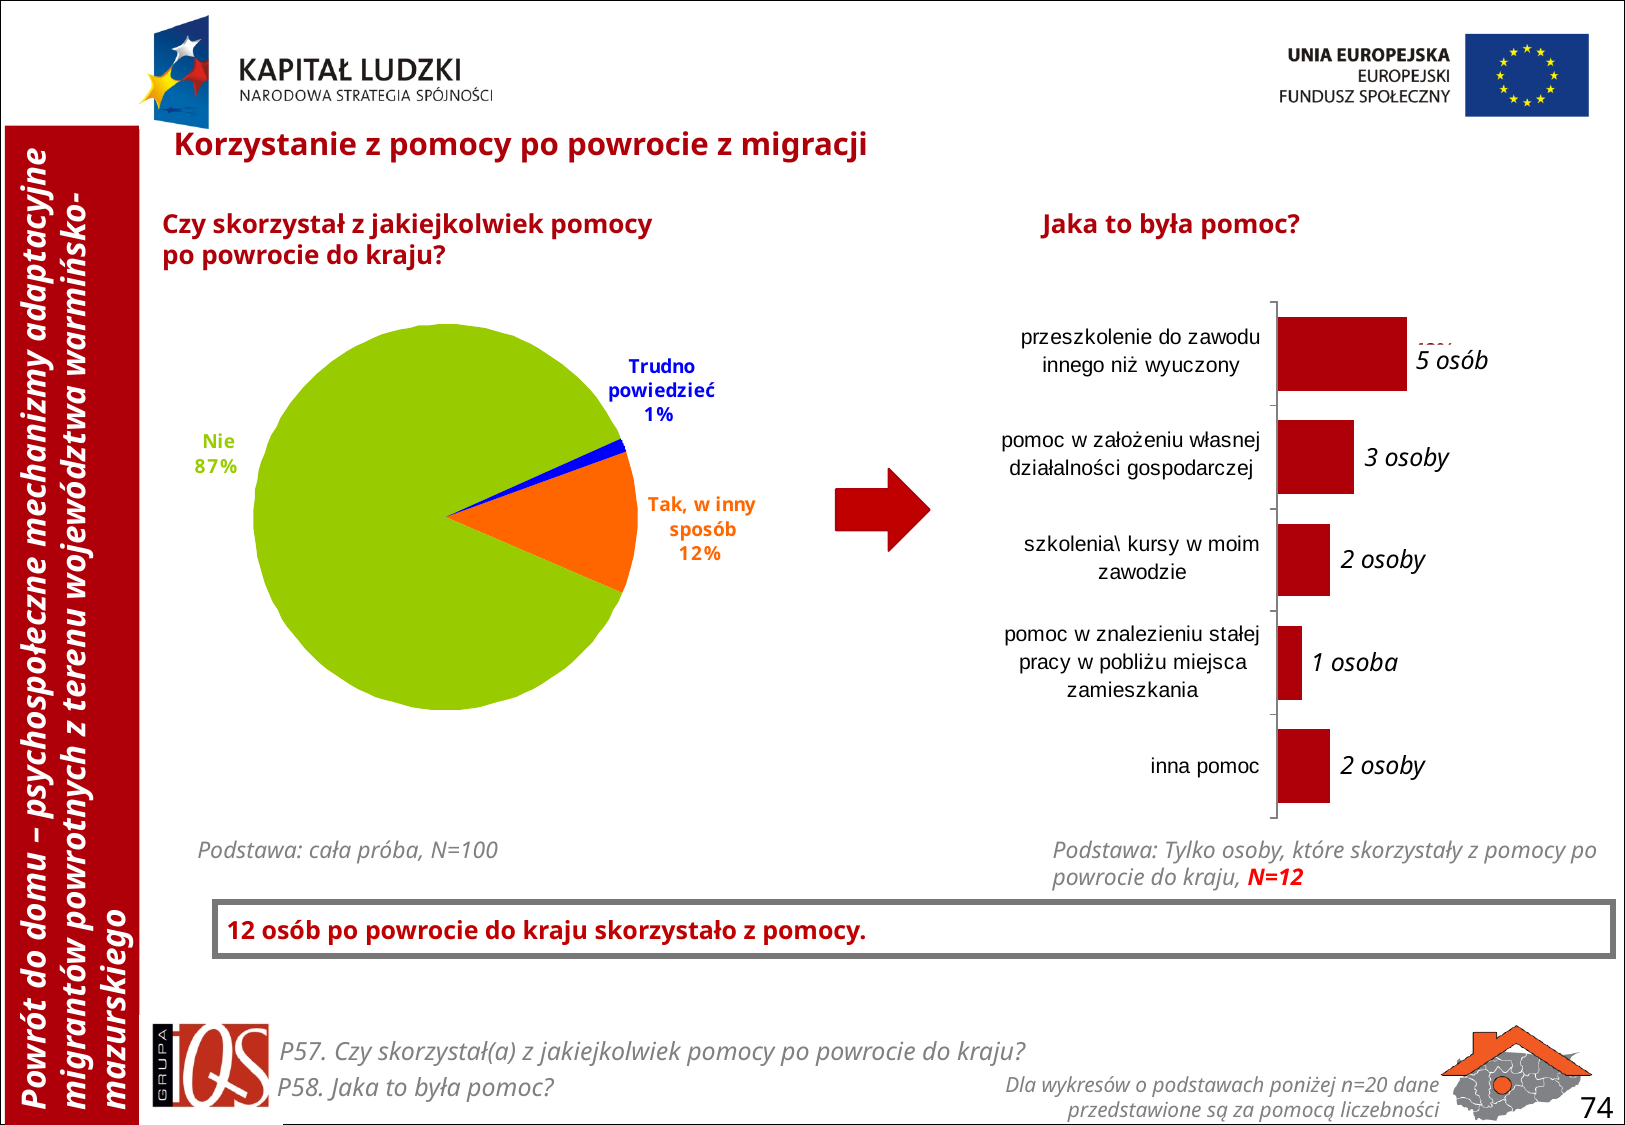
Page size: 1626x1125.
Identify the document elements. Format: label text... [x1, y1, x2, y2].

slide_number 74 [1249, 1082, 1625, 1125]
text_box P58. Jaka to była pomoc? [271, 1071, 976, 1102]
text_box Czy skorzystał z jakiejkolwiek pomocy po powrocie do kraju? [156, 206, 694, 270]
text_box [917, 293, 1596, 837]
text_box P57. Czy skorzystał(a) z jakiejkolwiek pomocy po powrocie do kraju? [273, 1035, 1446, 1066]
text_box Korzystanie z pomocy po powrocie z migracji [167, 123, 1625, 162]
text_box Podstawa: cała próba, N=100 [191, 835, 766, 863]
picture [1438, 1023, 1594, 1082]
text_box Podstawa: Tylko osoby, które skorzystały z pomocy po powrocie do kraju, N=12 [1046, 835, 1622, 891]
text_box Jaka to była pomoc? [1036, 207, 1575, 240]
picture [139, 1015, 283, 1125]
text_box Dla wykresów o podstawach poniżej n=20 dane przedstawione są za pomocą liczebności [976, 1071, 1446, 1122]
picture [139, 15, 492, 129]
picture [1250, 7, 1617, 123]
text_box 12 osób po powrocie do kraju skorzystało z pomocy. [214, 902, 1614, 956]
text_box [120, 298, 912, 793]
